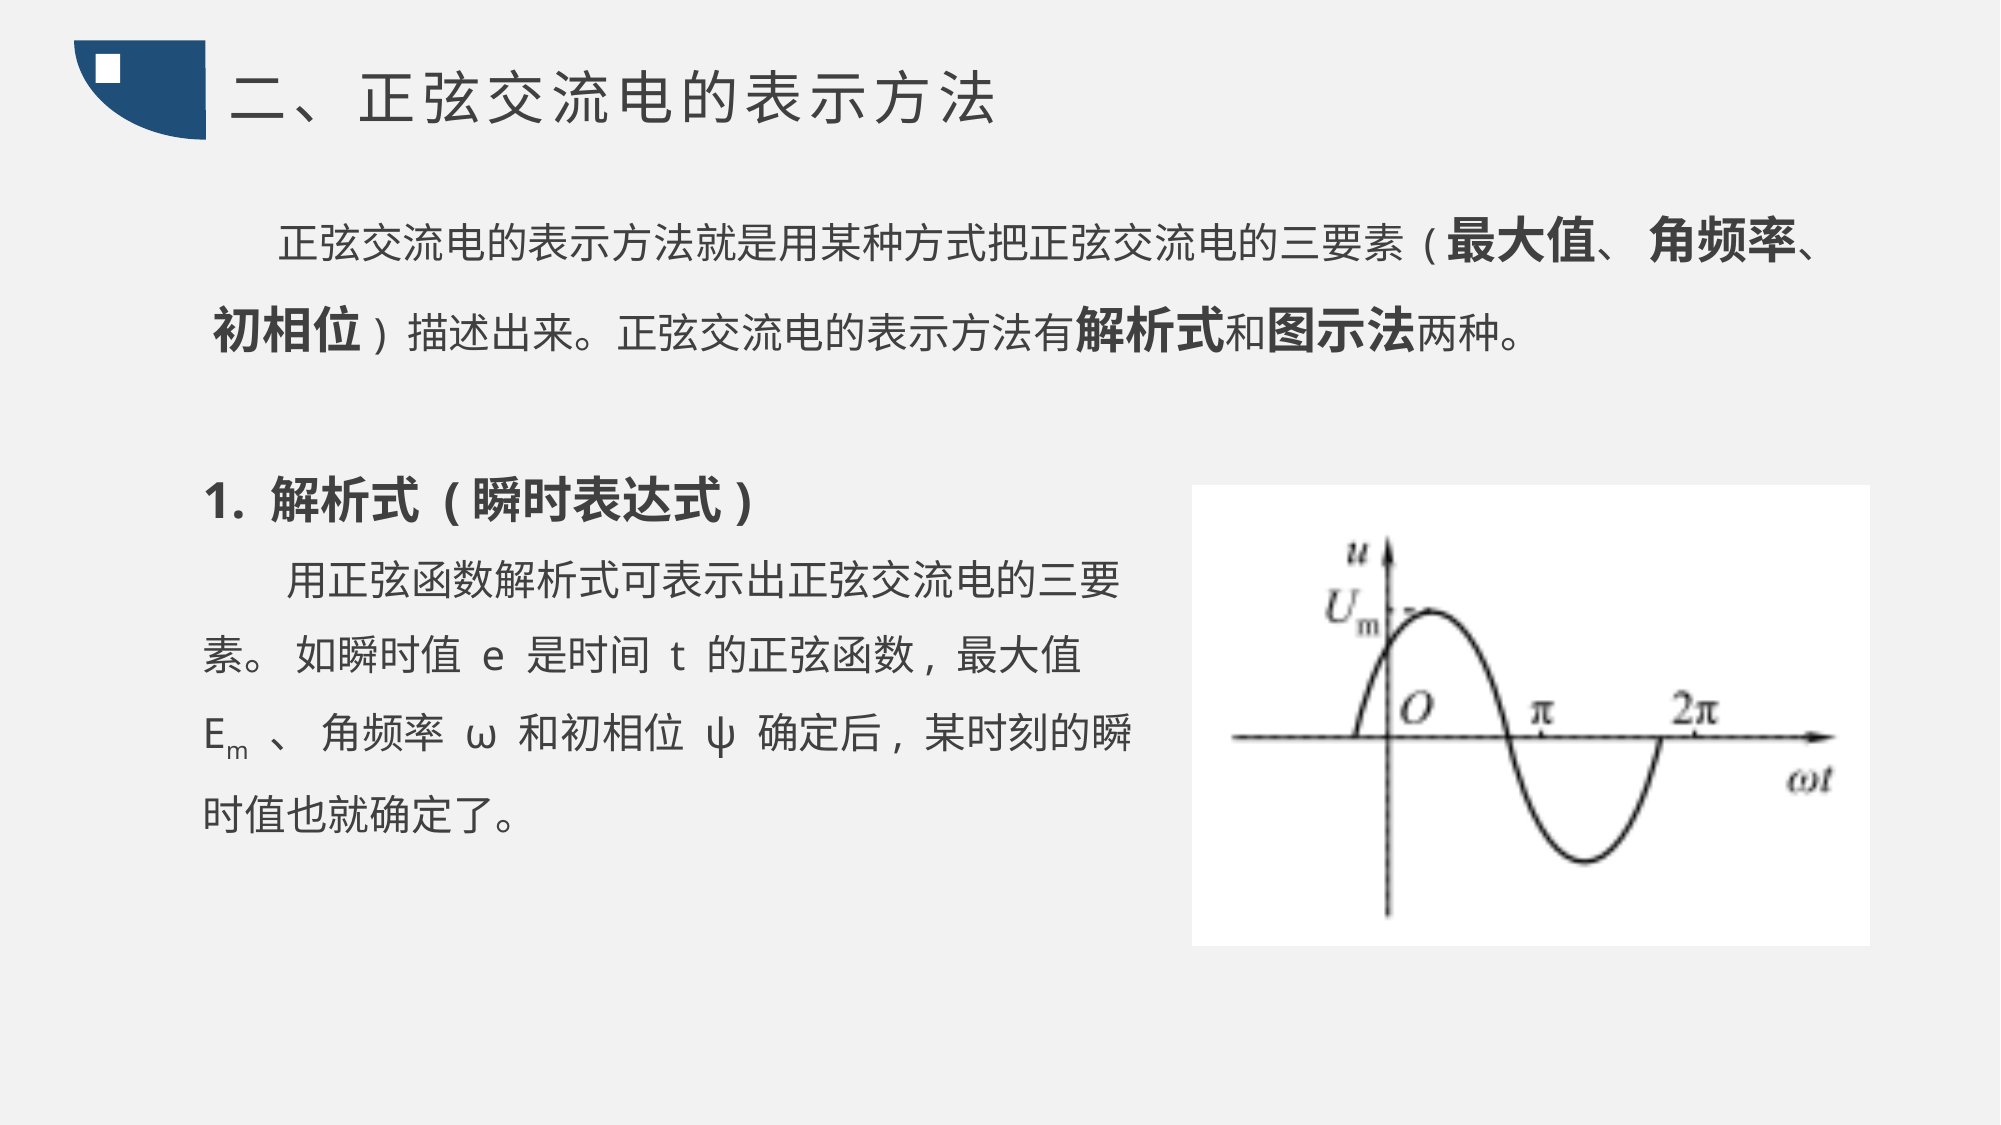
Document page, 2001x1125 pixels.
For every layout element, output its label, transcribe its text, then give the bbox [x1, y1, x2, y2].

text_box 正弦交流电的表示方法就是用某种方式把正弦交流电的三要素 (最大值、 角频率、 初相位) 描述出来。正弦交流电的表示方法有解析式和图示法两种。 [187, 171, 1834, 366]
picture [1192, 485, 1871, 946]
text_box 1. 解析式 (瞬时表达式) 用正弦函数解析式可表示出正弦交流电的三要素。 如瞬时值 e 是时间 t 的正弦函数, 最大值 Em 、 角频率 ω 和初相位 ψ 确定后, 某时刻的瞬时值也就确定了。 [187, 431, 1149, 847]
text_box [74, 0, 1070, 140]
